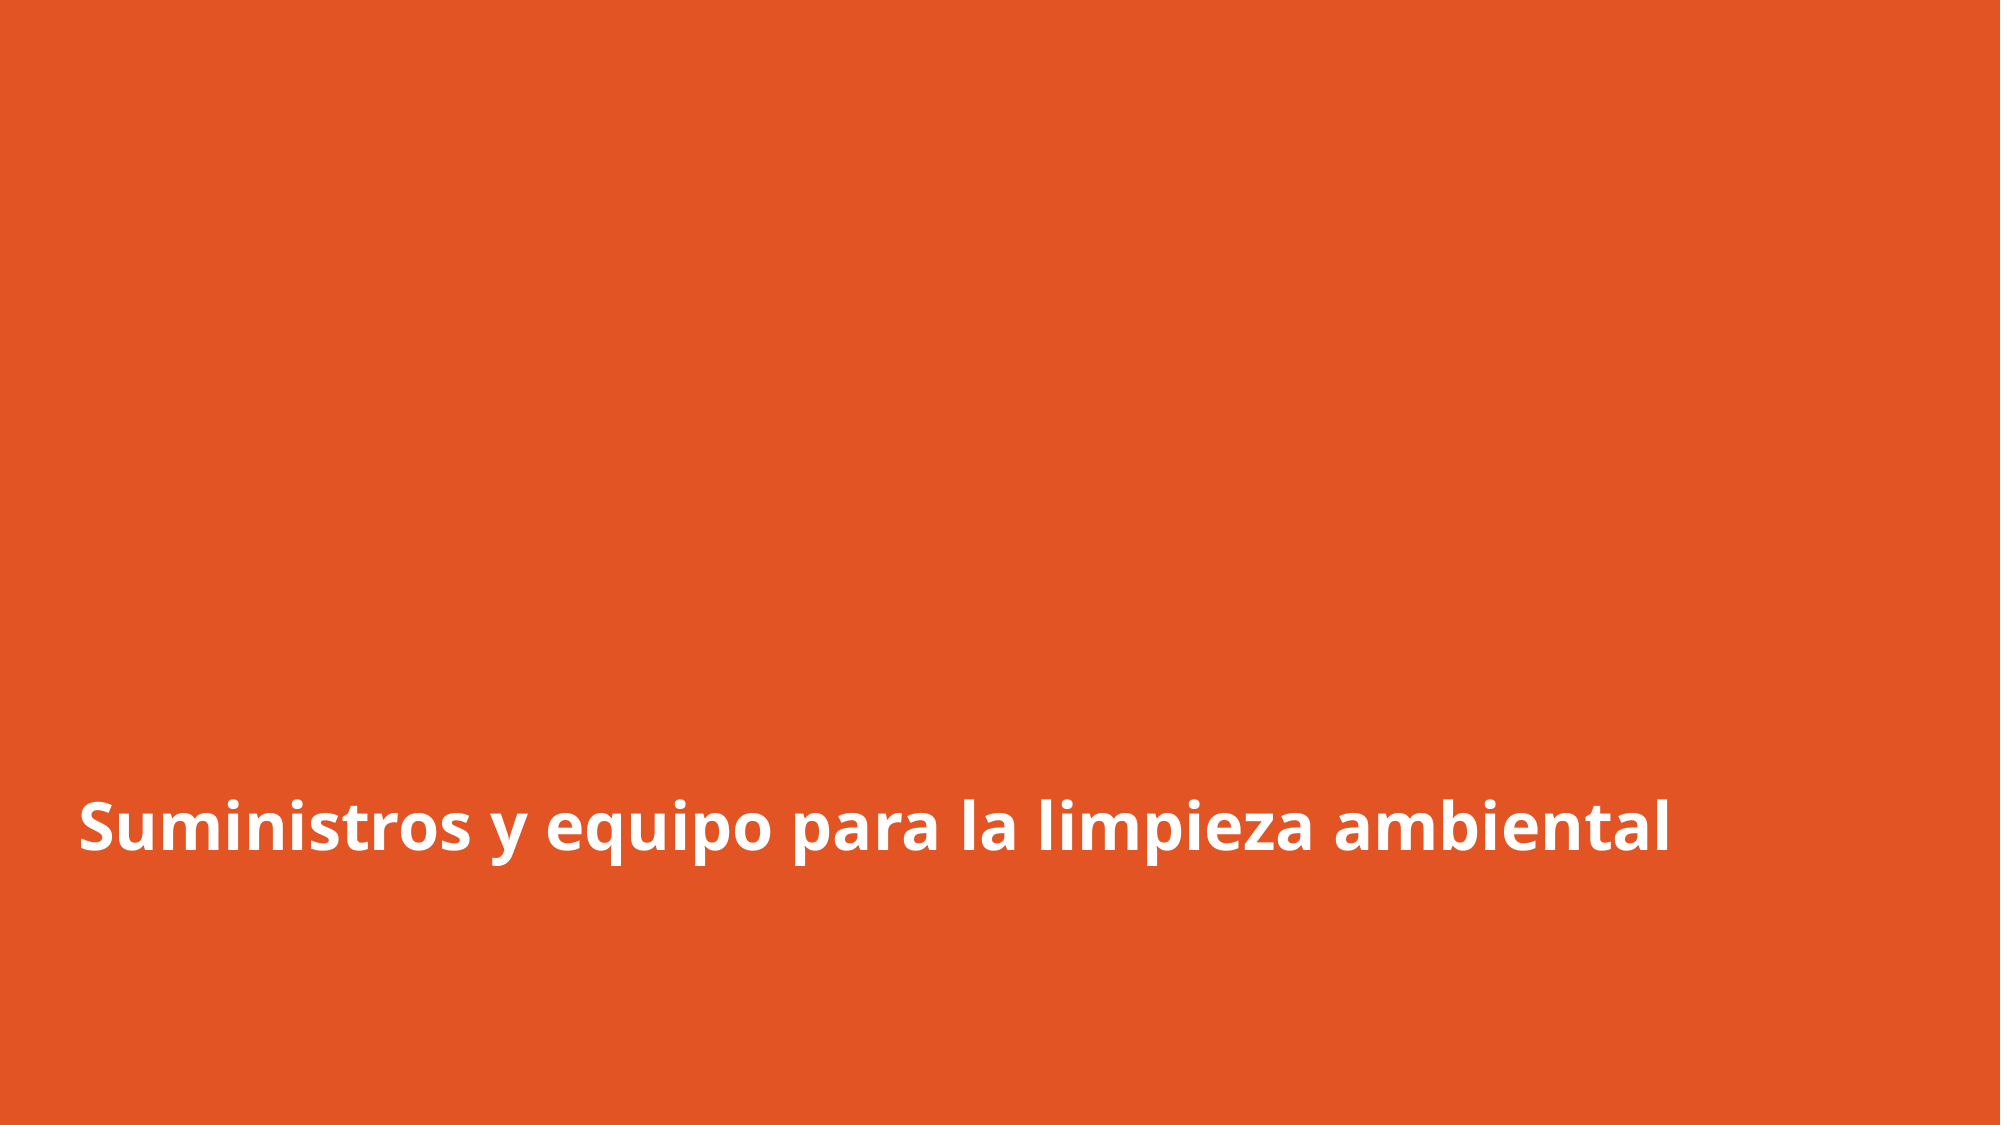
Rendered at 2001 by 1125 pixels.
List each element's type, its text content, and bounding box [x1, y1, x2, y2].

title Suministros y equipo para la limpieza ambiental [63, 725, 1878, 872]
